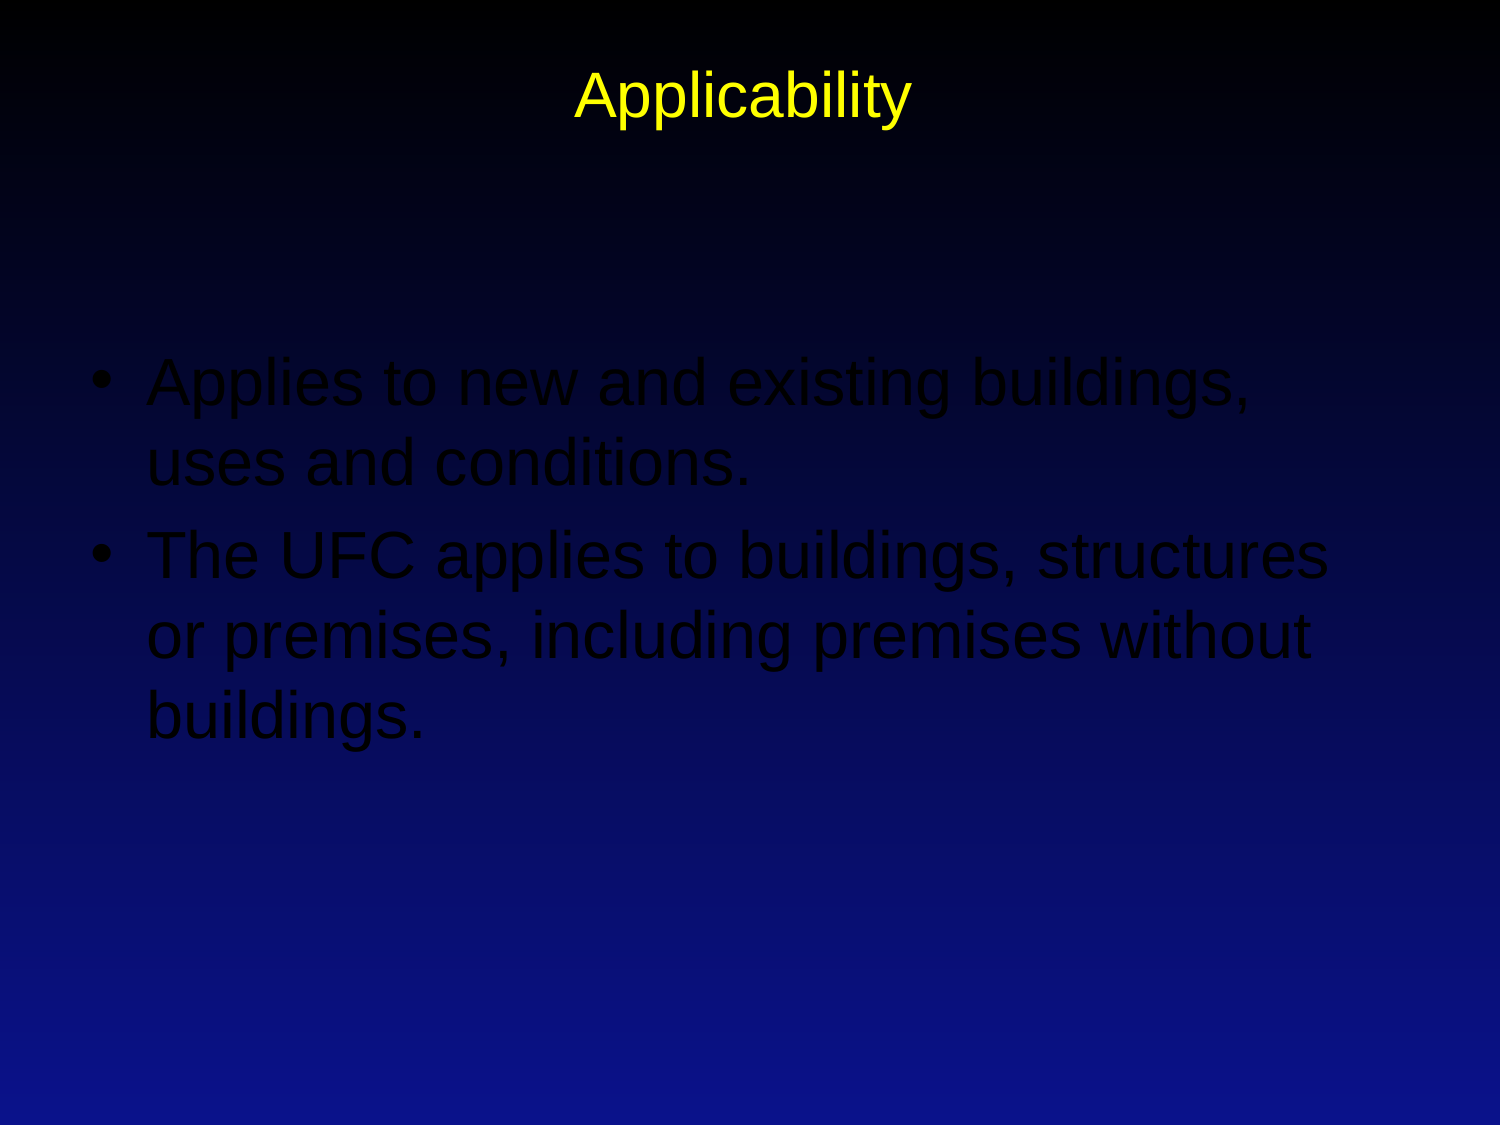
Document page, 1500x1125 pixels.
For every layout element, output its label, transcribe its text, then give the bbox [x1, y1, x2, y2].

list Applies to new and existing buildings, uses and conditions. The UFC applies to buildings, structures or premises, including premises without buildings. [75, 331, 1412, 1006]
title Applicability [125, 45, 1363, 138]
